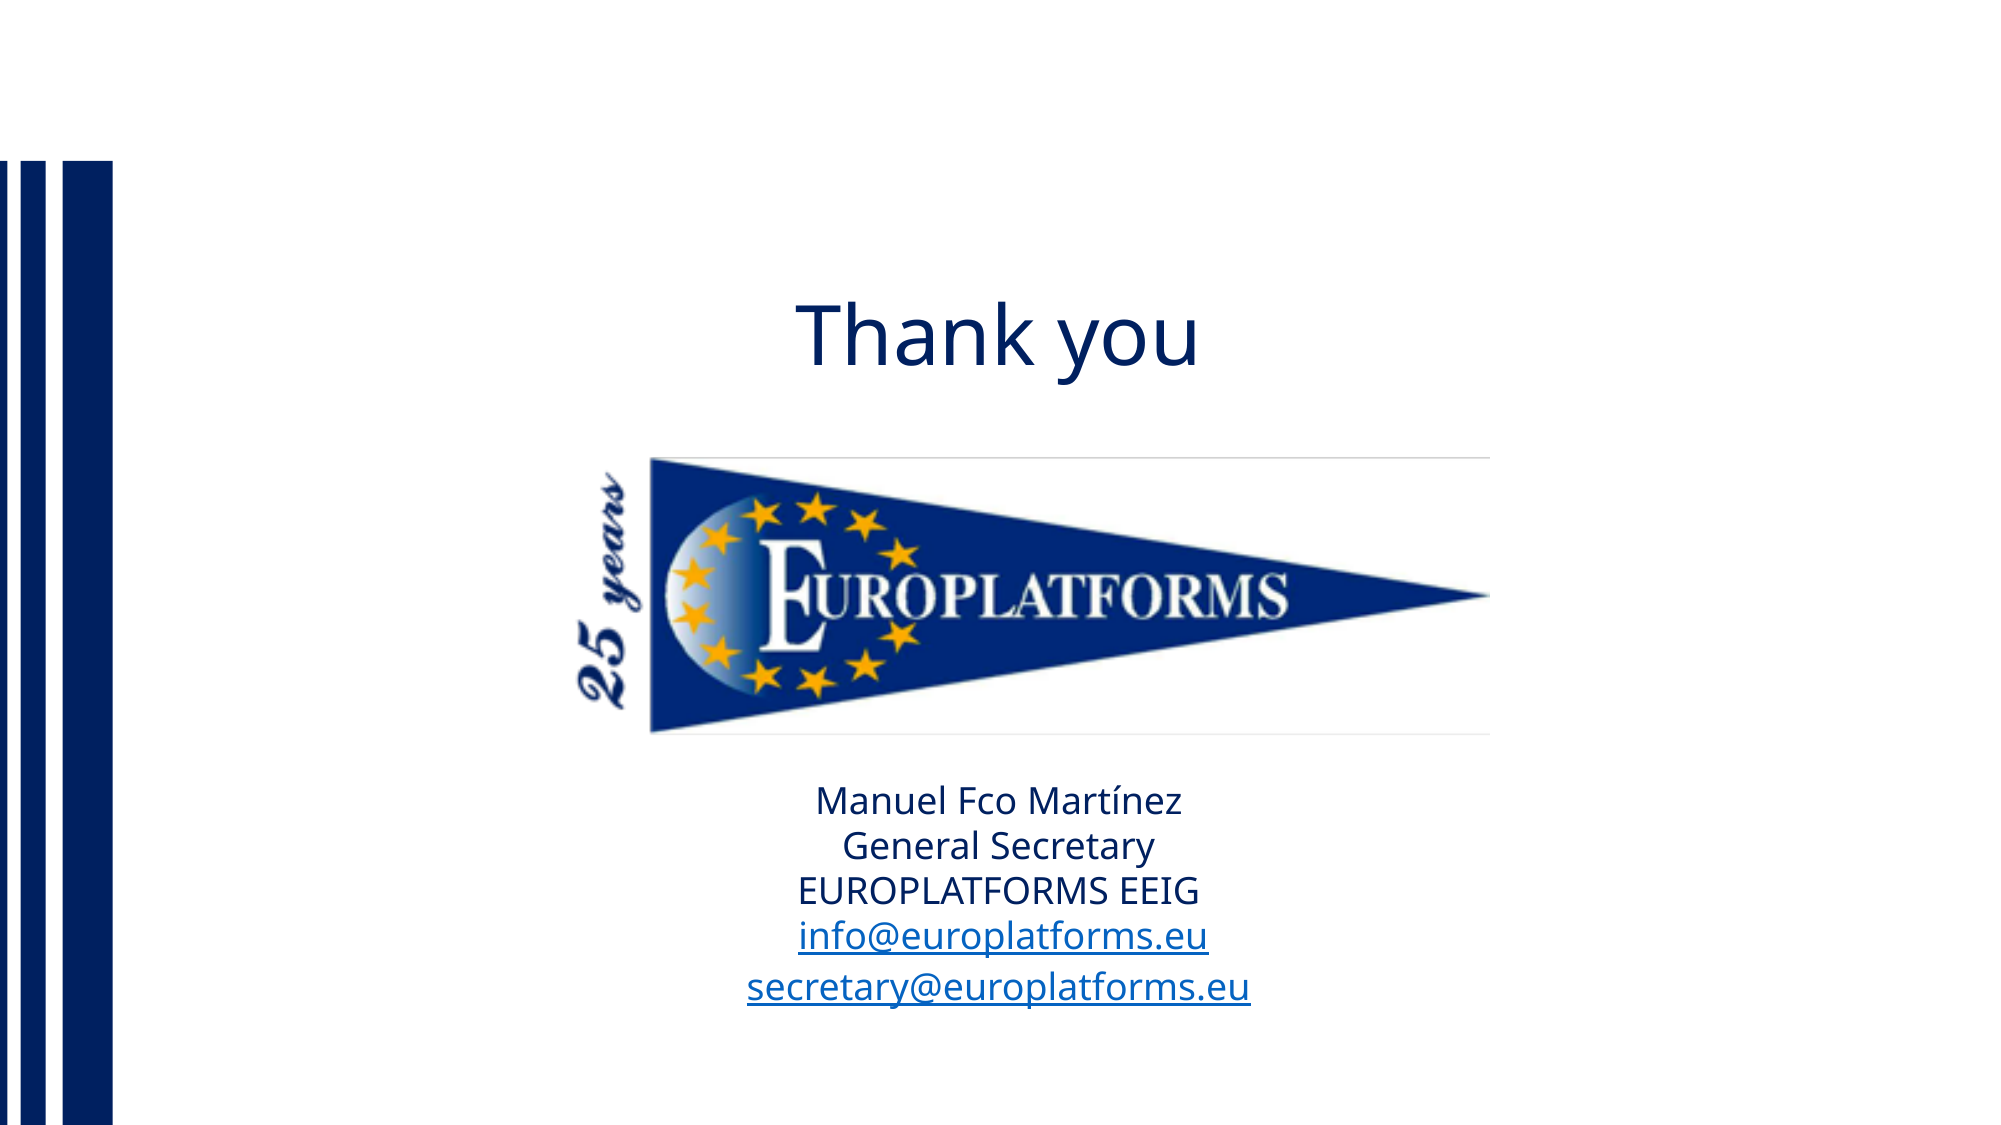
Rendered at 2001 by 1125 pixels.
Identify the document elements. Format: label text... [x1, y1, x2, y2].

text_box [0, 586, 507, 700]
text_box Manuel Fco Martínez General Secretary EUROPLATFORMS EEIG info@europlatforms.eu secretary@europlatforms.eu [671, 770, 1326, 1022]
text_box Thank you [722, 275, 1276, 390]
picture [507, 446, 1490, 770]
